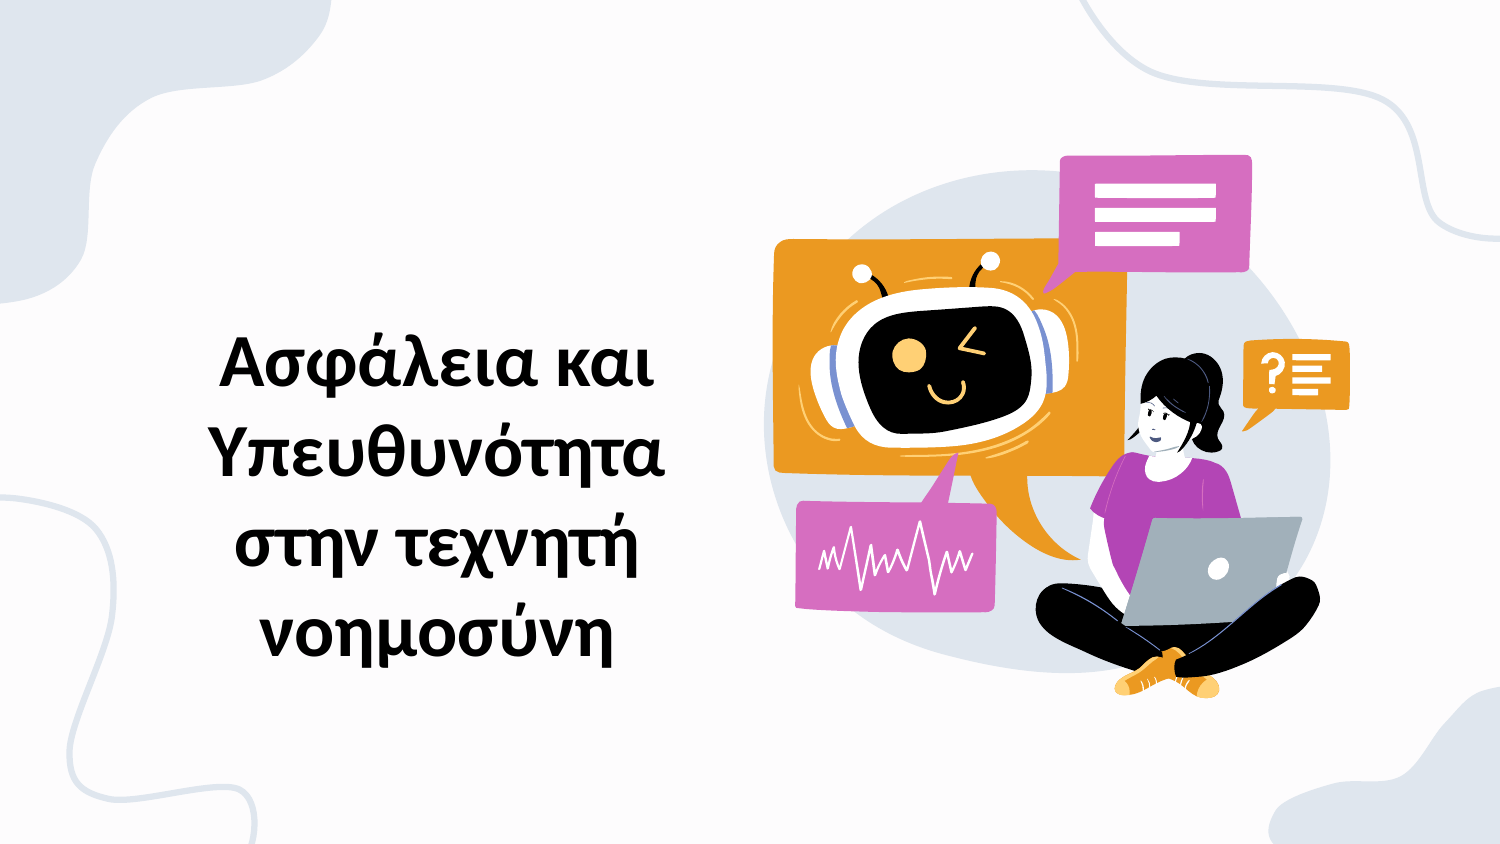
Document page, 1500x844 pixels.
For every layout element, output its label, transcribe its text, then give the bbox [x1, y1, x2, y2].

title Ασφάλεια και Υπευθυνότητα στην τεχνητή νοημοσύνη [191, 341, 684, 687]
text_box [757, 154, 1351, 699]
